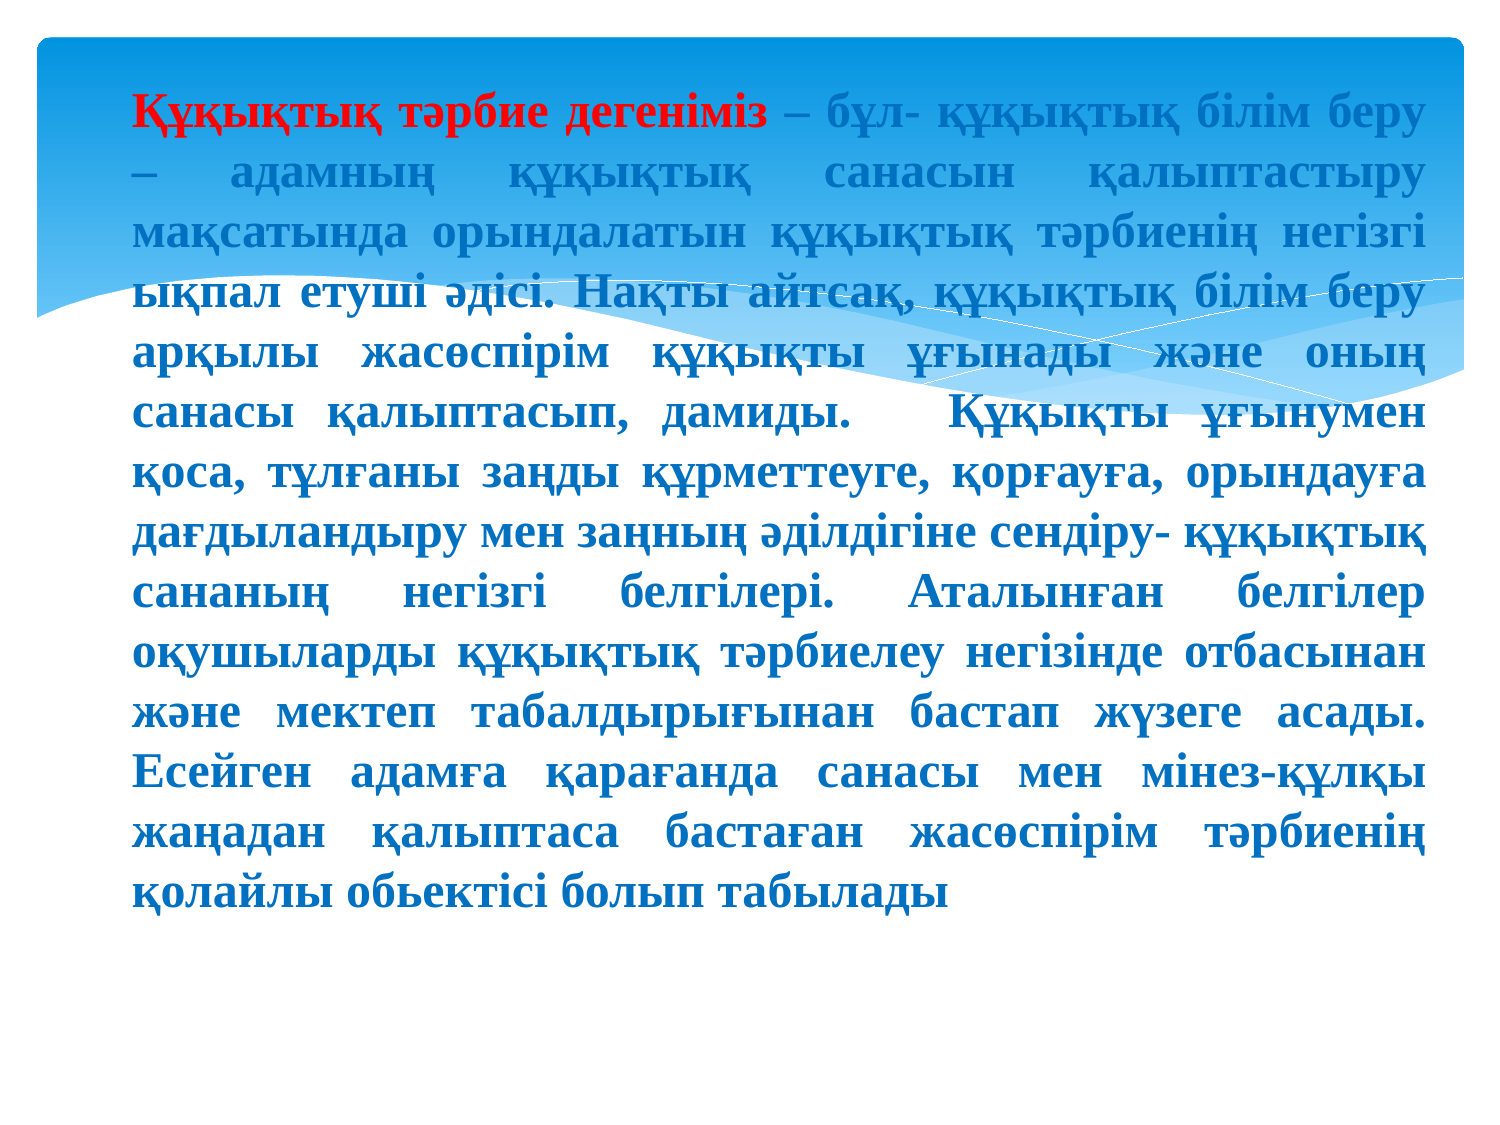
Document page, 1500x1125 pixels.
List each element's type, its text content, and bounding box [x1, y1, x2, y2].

text_box Құқықтық тәрбие дегеніміз – бұл- құқықтық білім беру – адамның құқықтық санасын қалыптастыру мақсатында орындалатын құқықтық тәрбиенің негізгі ықпал етуші әдісі. Нақты айтсақ, құқықтық білім беру арқылы жасөспірім құқықты ұғынады және оның санасы қалыптасып, дамиды. Құқықты ұғынумен қоса, тұлғаны заңды құрметтеуге, қорғауға, орындауға дағдыландыру мен заңның әділдігіне сендіру- құқықтық сананың негізгі белгілері. Аталынған белгілер оқушыларды құқықтық тәрбиелеу негізінде отбасынан және мектеп табалдырығынан бастап жүзеге асады. Есейген адамға қарағанда санасы мен мінез-құлқы жаңадан қалыптаса бастаған жасөспірім тәрбиенің қолайлы обьектісі болып табылады [117, 70, 1442, 925]
